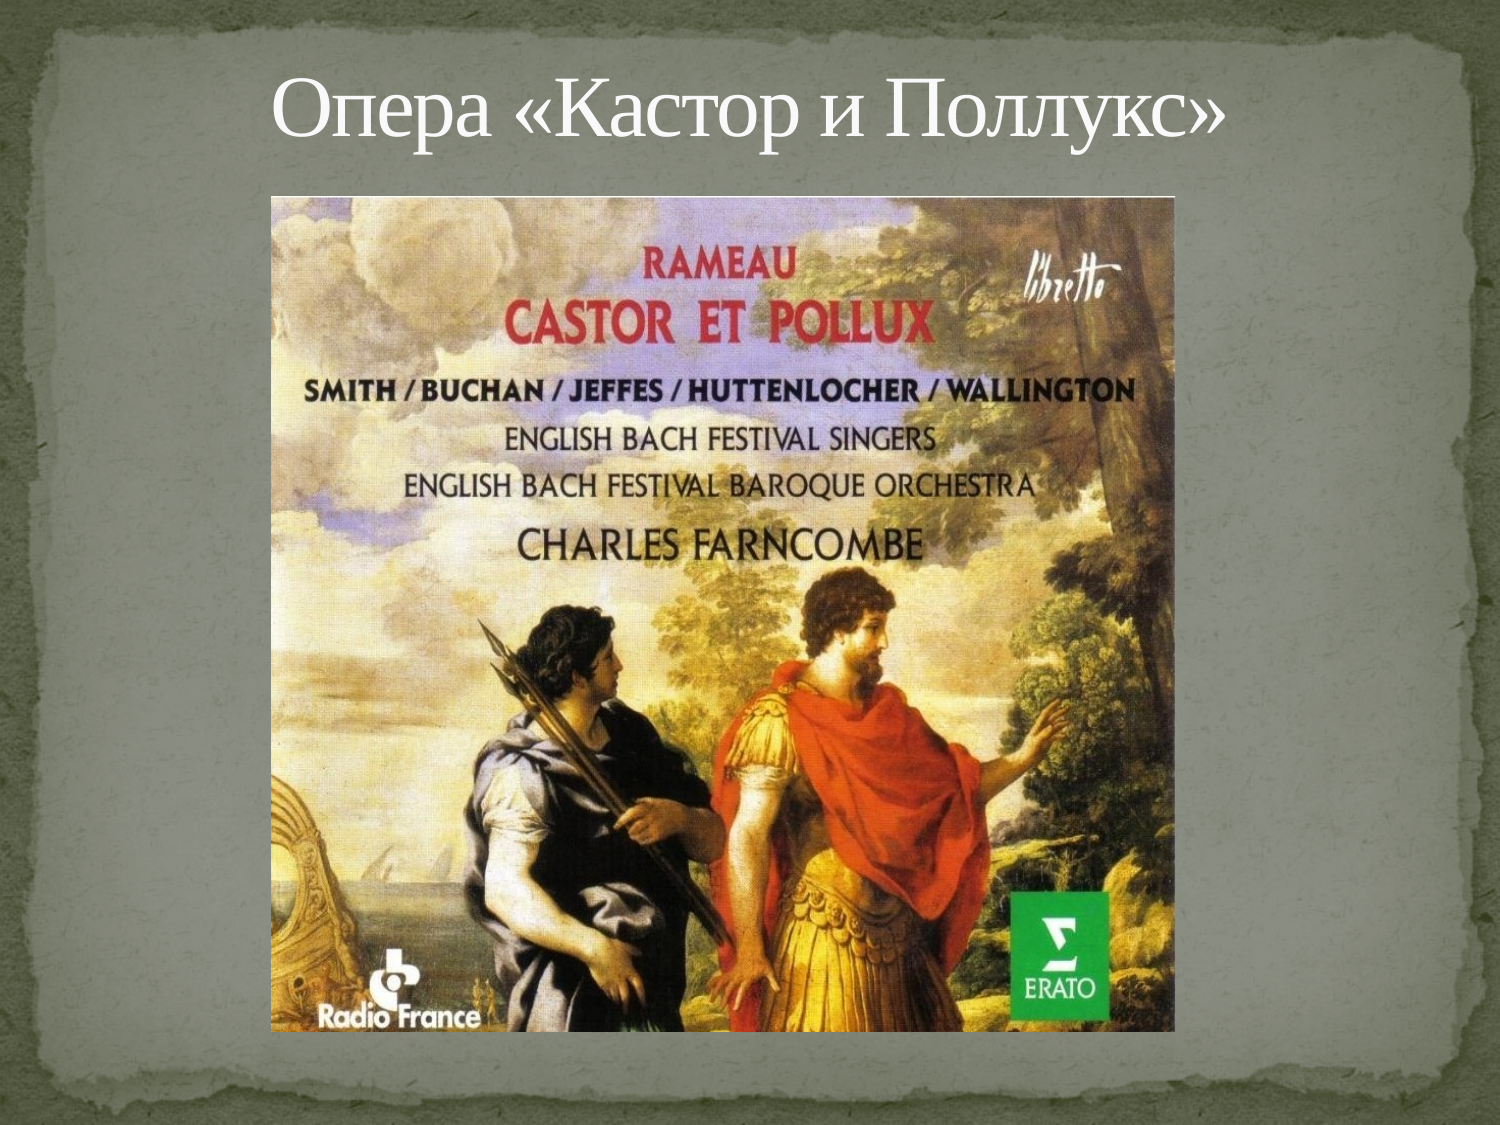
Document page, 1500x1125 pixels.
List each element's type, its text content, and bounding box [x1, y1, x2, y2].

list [268, 199, 1173, 1030]
title Опера «Кастор и Поллукс» [74, 24, 1425, 161]
